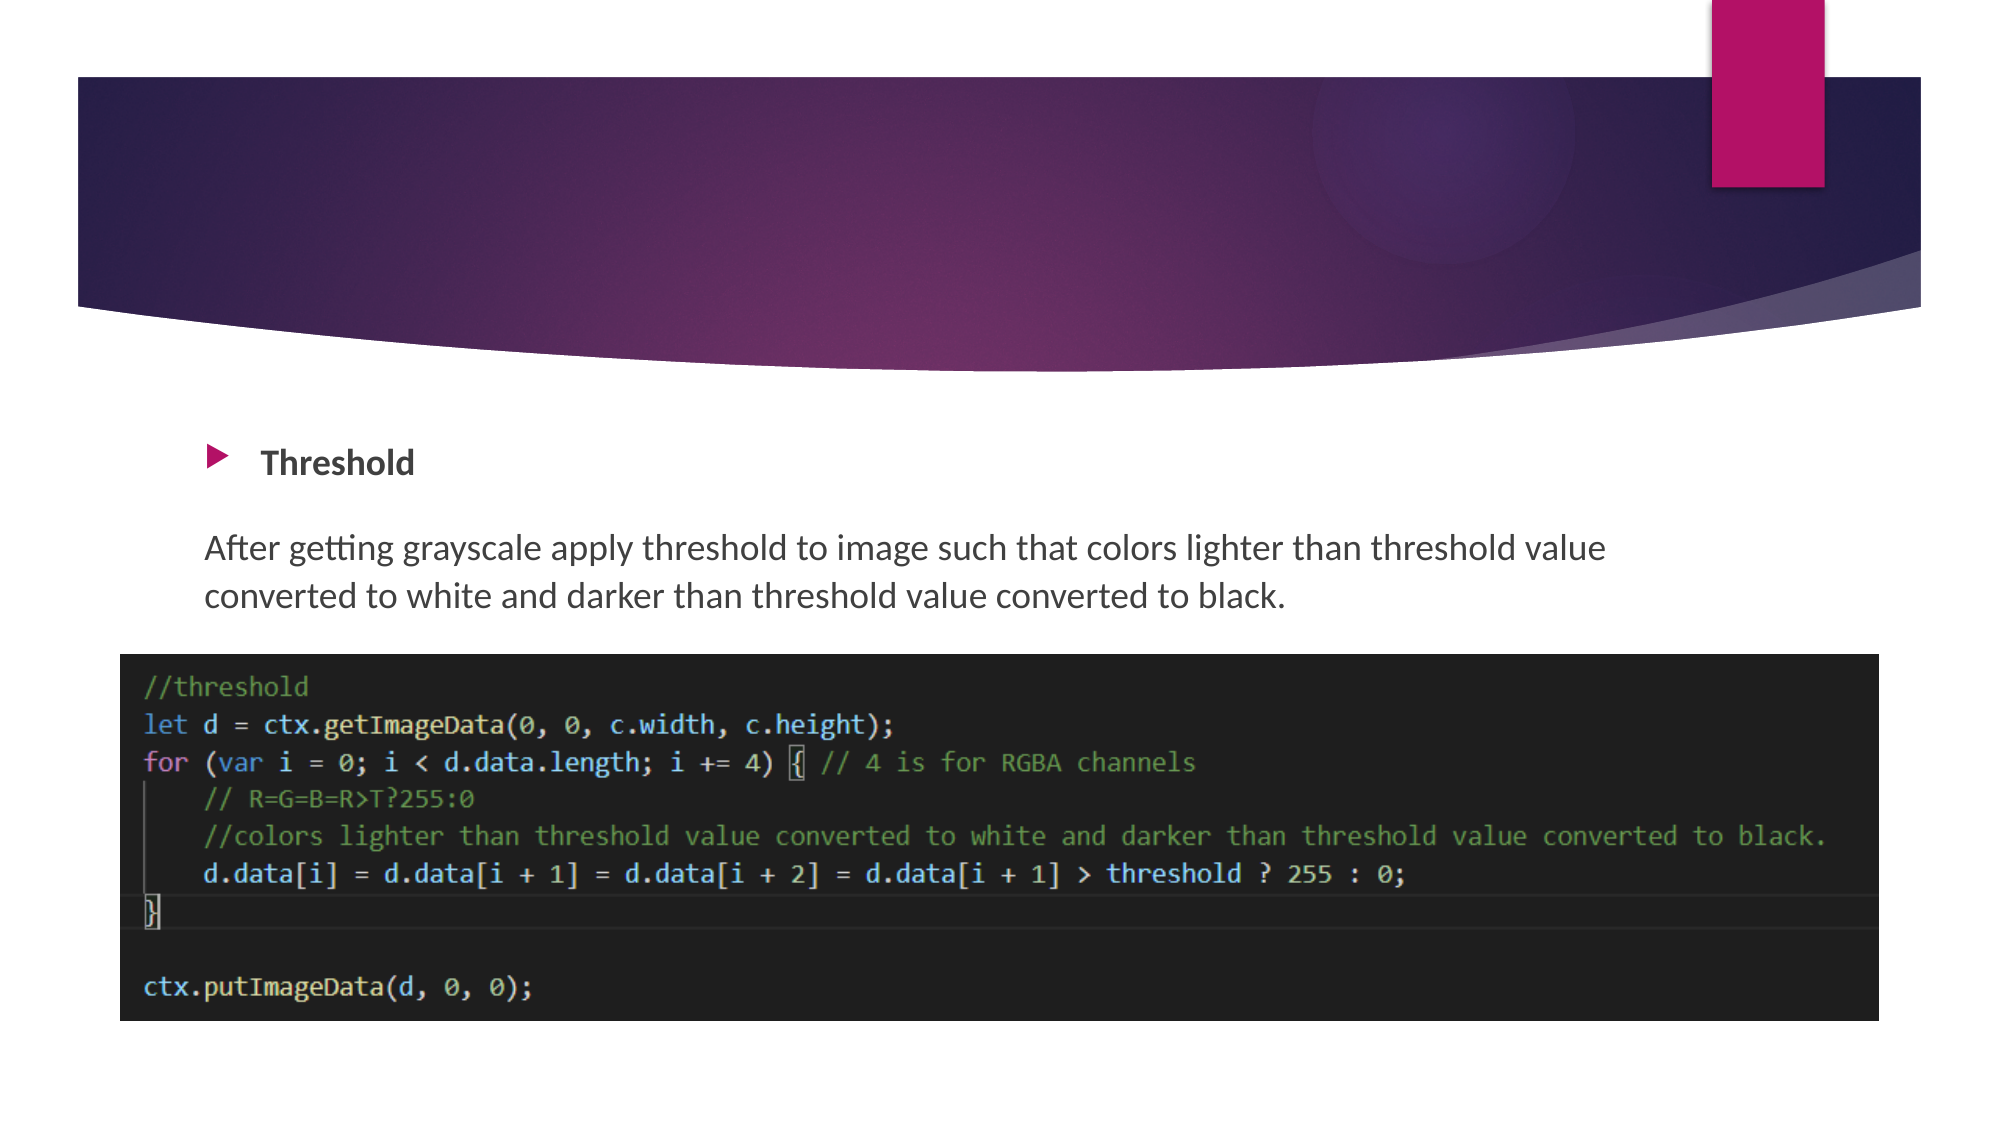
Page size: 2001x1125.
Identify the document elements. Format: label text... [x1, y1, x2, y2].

picture [120, 654, 1880, 1021]
list Threshold After getting grayscale apply threshold to image such that colors lighter than threshold value converted to white and darker than threshold value converted to black. [189, 427, 1638, 631]
